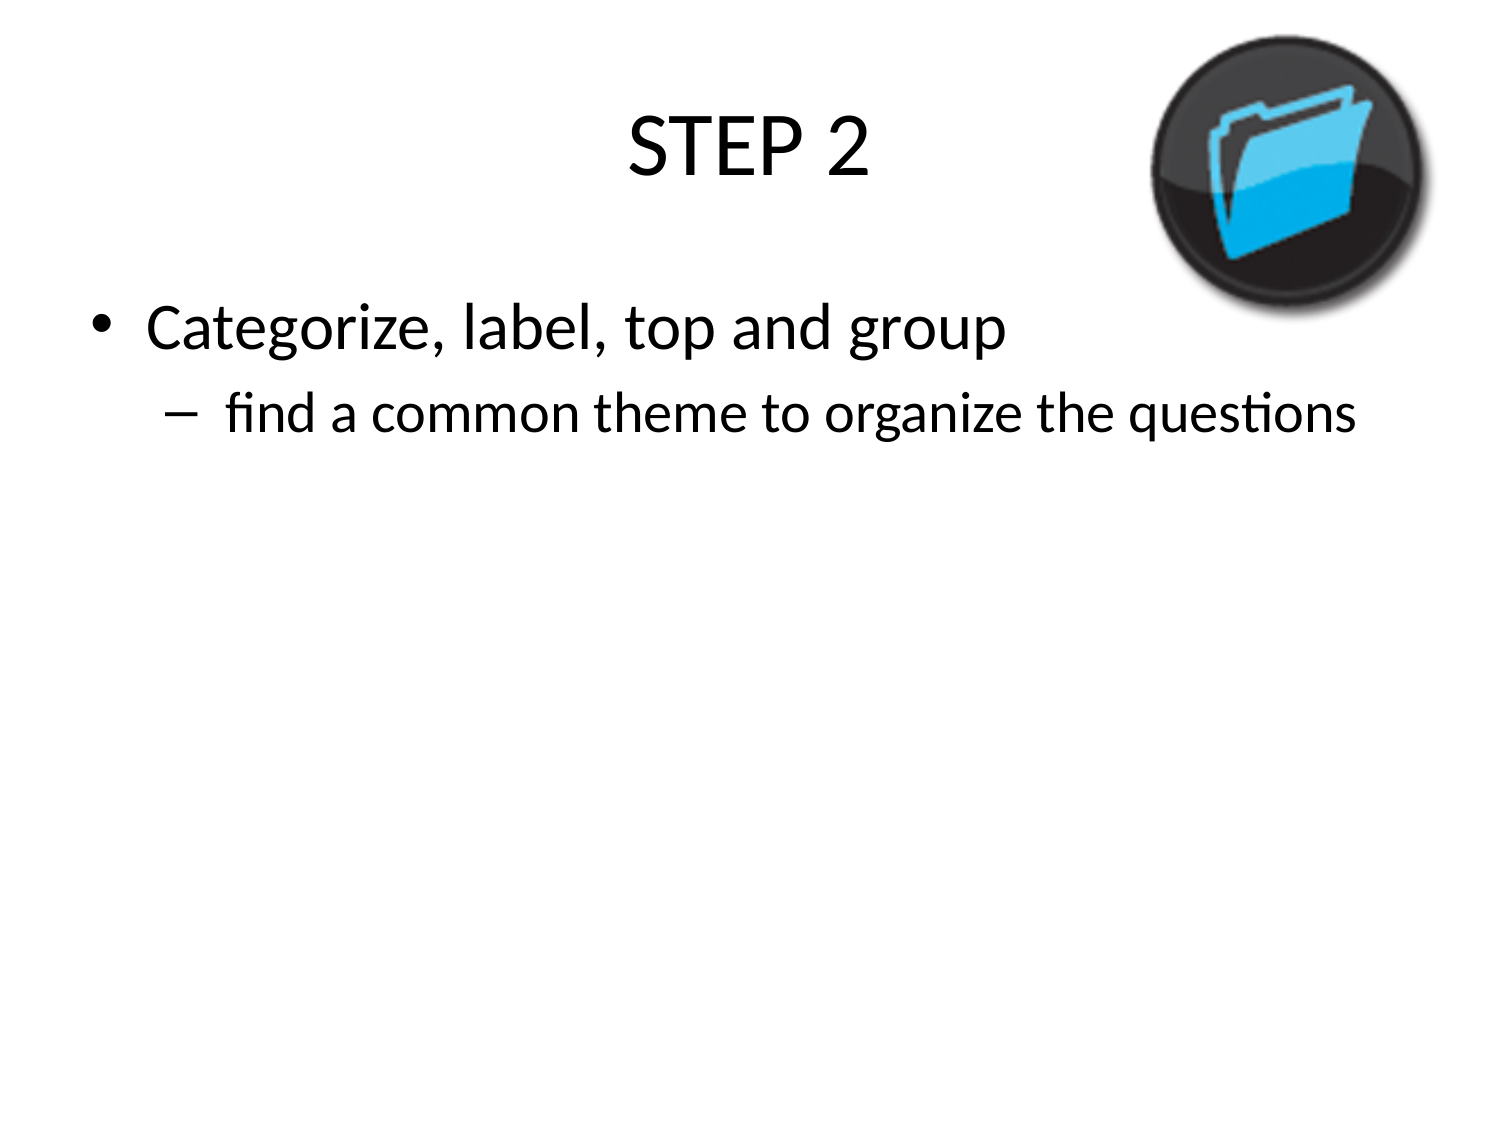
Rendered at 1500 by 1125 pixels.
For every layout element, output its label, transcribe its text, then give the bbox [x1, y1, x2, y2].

picture [1126, 10, 1452, 336]
title STEP 2 [75, 45, 1121, 233]
list Categorize, label, top and group find a common theme to organize the questions [75, 275, 1425, 1018]
